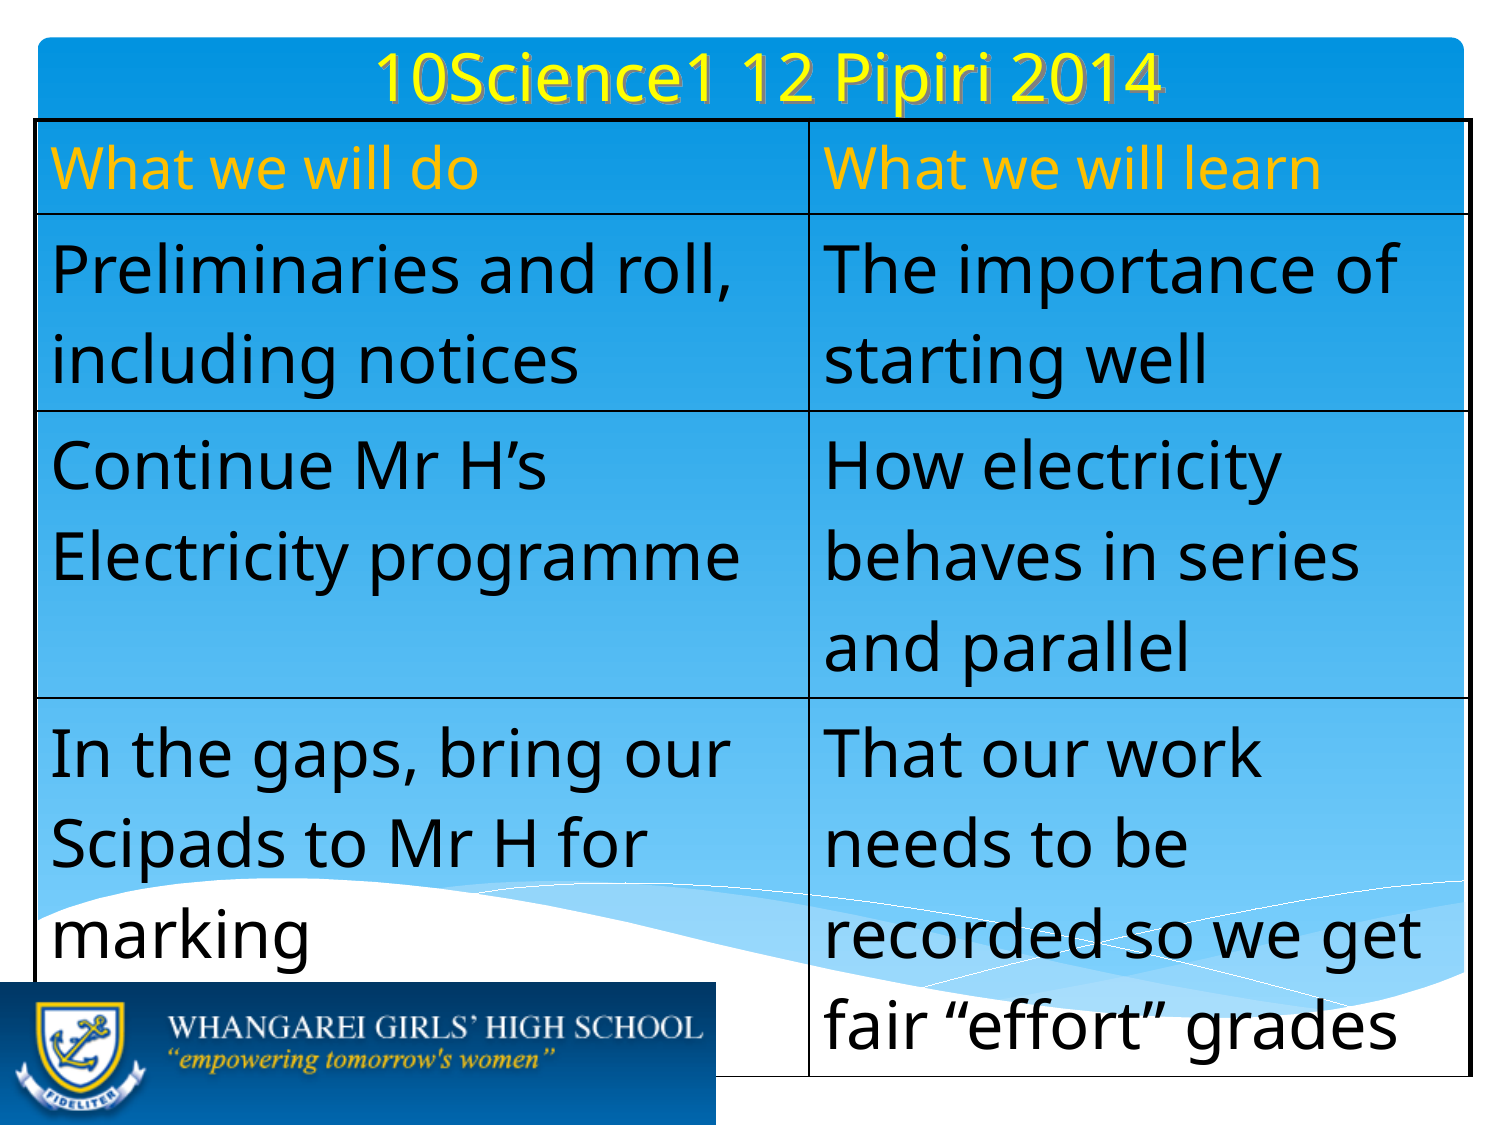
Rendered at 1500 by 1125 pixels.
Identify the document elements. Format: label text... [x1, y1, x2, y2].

table_cell How electricity behaves in series and parallel [810, 412, 1468, 697]
table_cell In the gaps, bring our Scipads to Mr H for marking [37, 699, 808, 1076]
table_cell The importance of starting well [810, 215, 1468, 410]
table_header What we will learn [810, 122, 1468, 213]
text_box 10Science1 12 Pipiri 2014 [162, 24, 1375, 118]
table_cell That our work needs to be recorded so we get fair “effort” grades [810, 699, 1468, 1076]
table_header What we will do [37, 122, 808, 213]
table_cell Preliminaries and roll, including notices [37, 215, 808, 410]
table_cell Continue Mr H’s Electricity programme [37, 412, 808, 697]
picture [0, 982, 716, 1125]
